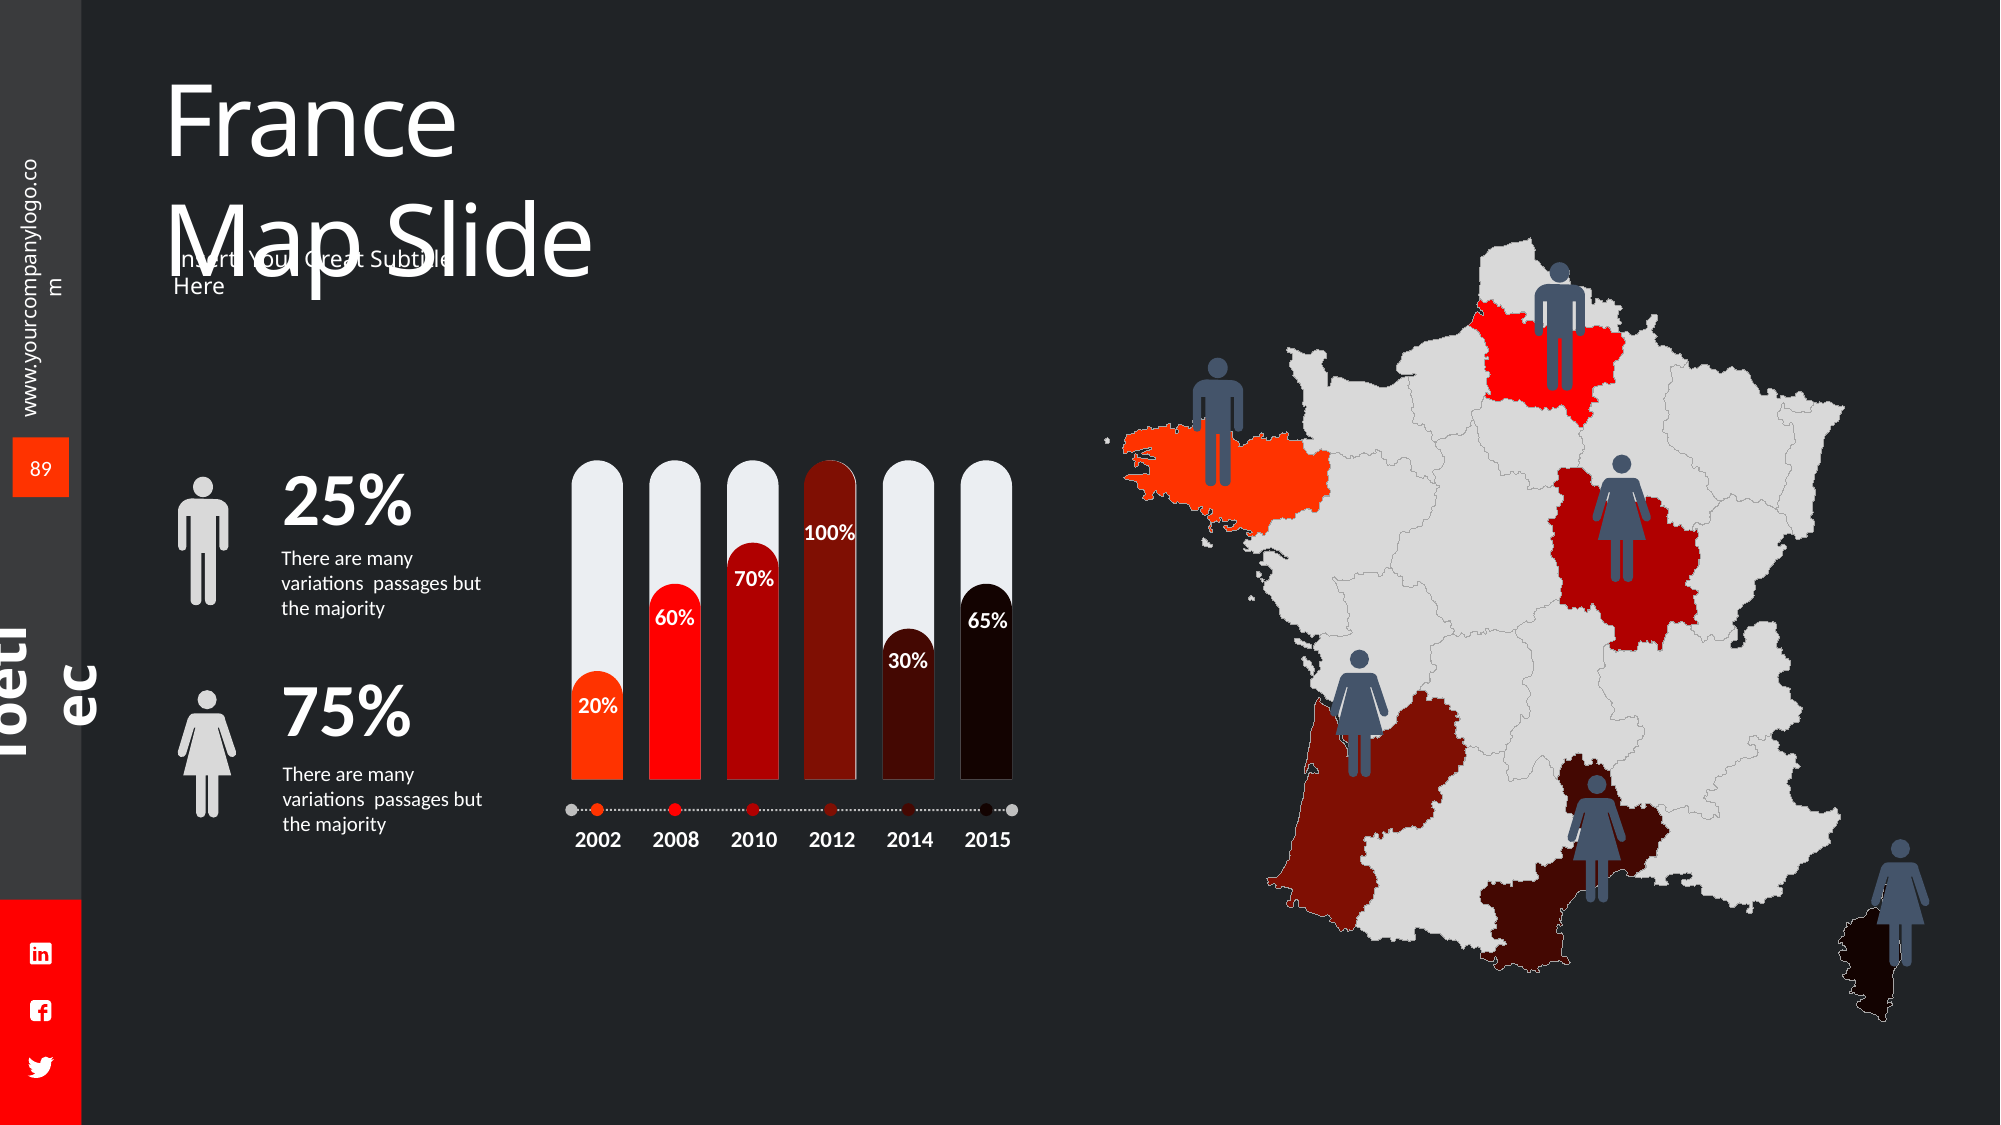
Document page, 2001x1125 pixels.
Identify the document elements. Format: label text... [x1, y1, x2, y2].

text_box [1534, 262, 1585, 391]
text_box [1104, 237, 1903, 1022]
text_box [954, 583, 1022, 780]
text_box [1329, 649, 1389, 778]
text_box [959, 459, 1014, 583]
text_box Insert Your Great Subtitle Here [158, 237, 512, 307]
text_box There are many variations passages but the majority [281, 544, 498, 621]
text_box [177, 690, 237, 818]
text_box 25% [282, 450, 413, 541]
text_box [1192, 357, 1244, 487]
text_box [1566, 775, 1627, 903]
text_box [720, 542, 789, 780]
text_box [648, 459, 702, 583]
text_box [874, 628, 943, 780]
text_box [570, 459, 625, 671]
text_box 75% [281, 661, 413, 752]
text_box There are many variations passages but the majority [282, 760, 499, 836]
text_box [1591, 454, 1652, 583]
slide_number 89 [12, 437, 69, 498]
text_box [564, 671, 633, 780]
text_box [1870, 839, 1930, 967]
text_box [795, 460, 864, 780]
text_box [726, 459, 780, 542]
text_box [641, 583, 709, 780]
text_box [178, 476, 229, 606]
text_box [564, 803, 1022, 853]
text_box [881, 459, 936, 628]
text_box France Map Slide [147, 116, 677, 236]
